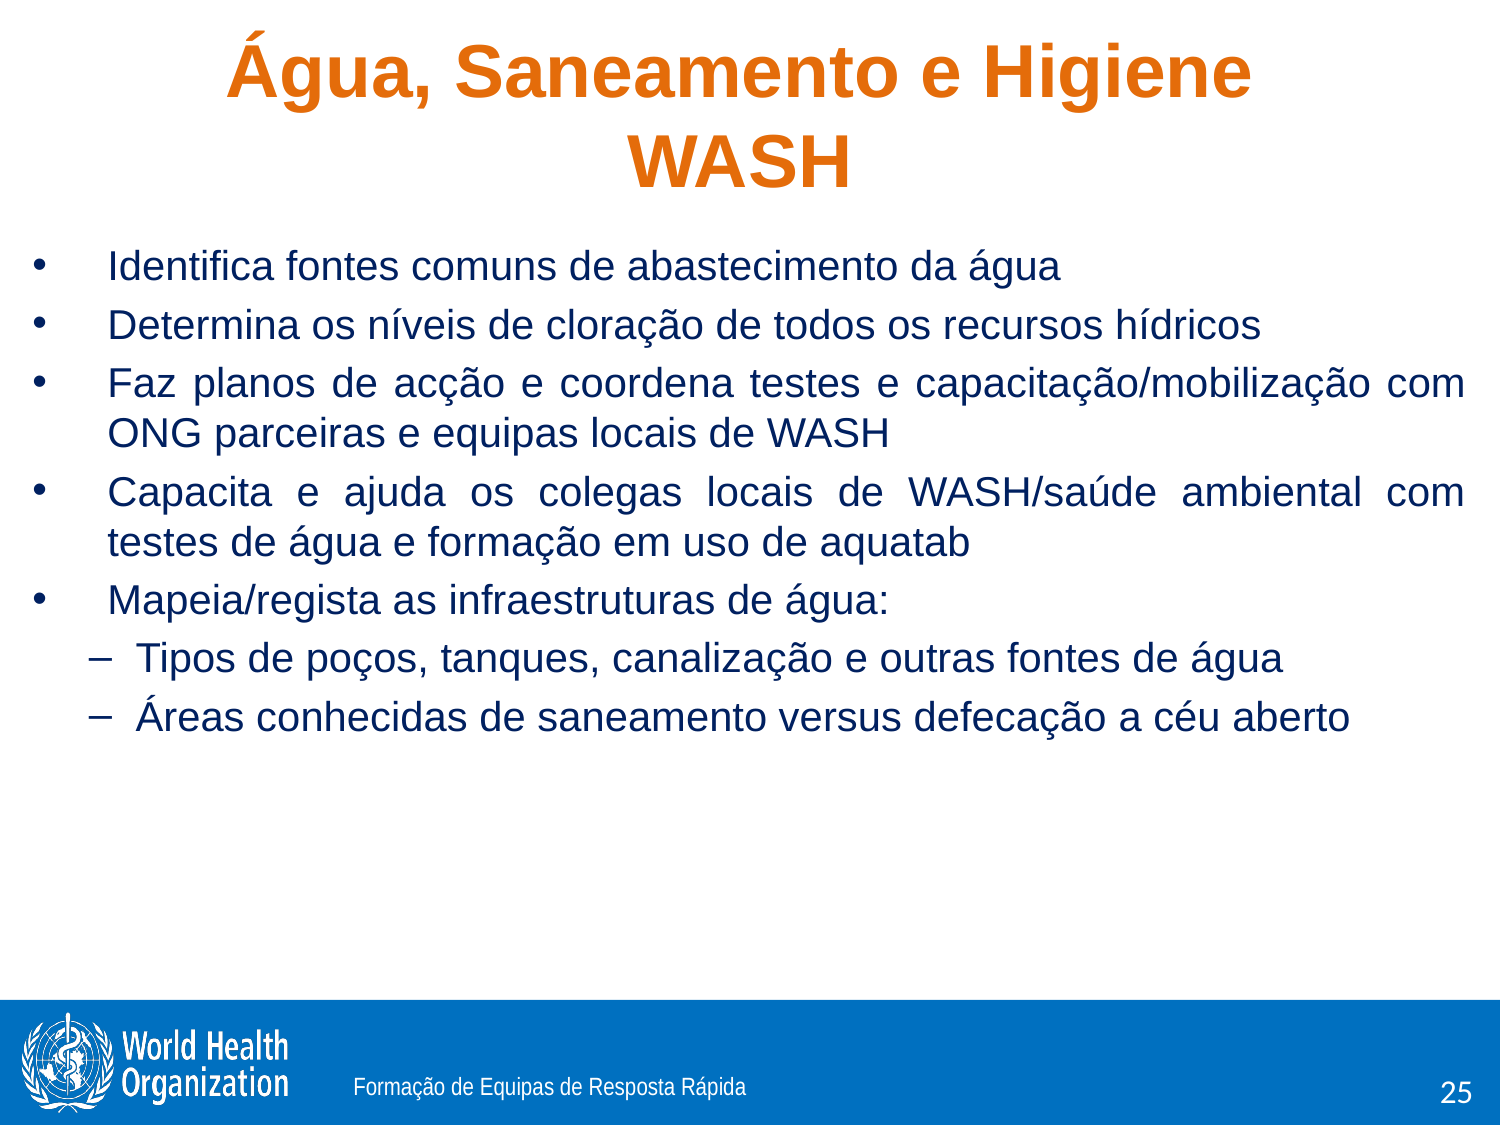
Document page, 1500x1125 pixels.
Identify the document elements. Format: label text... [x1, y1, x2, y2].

list Identifica fontes comuns de abastecimento da água Determina os níveis de cloração de todos os recursos hídricos Faz planos de acção e coordena testes e capacitação/mobilização com ONG parceiras e equipas locais de WASH Capacita e ajuda os colegas locais de WASH/saúde ambiental com testes de água e formação em uso de aquatab Mapeia/regista as infraestruturas de água: Tipos de poços, tanques, canalização e outras fontes de água Áreas conhecidas de saneamento versus defecação a céu aberto [0, 231, 1481, 835]
picture [21, 1012, 288, 1113]
text_box Água, Saneamento e Higiene WASH [64, 19, 1415, 207]
